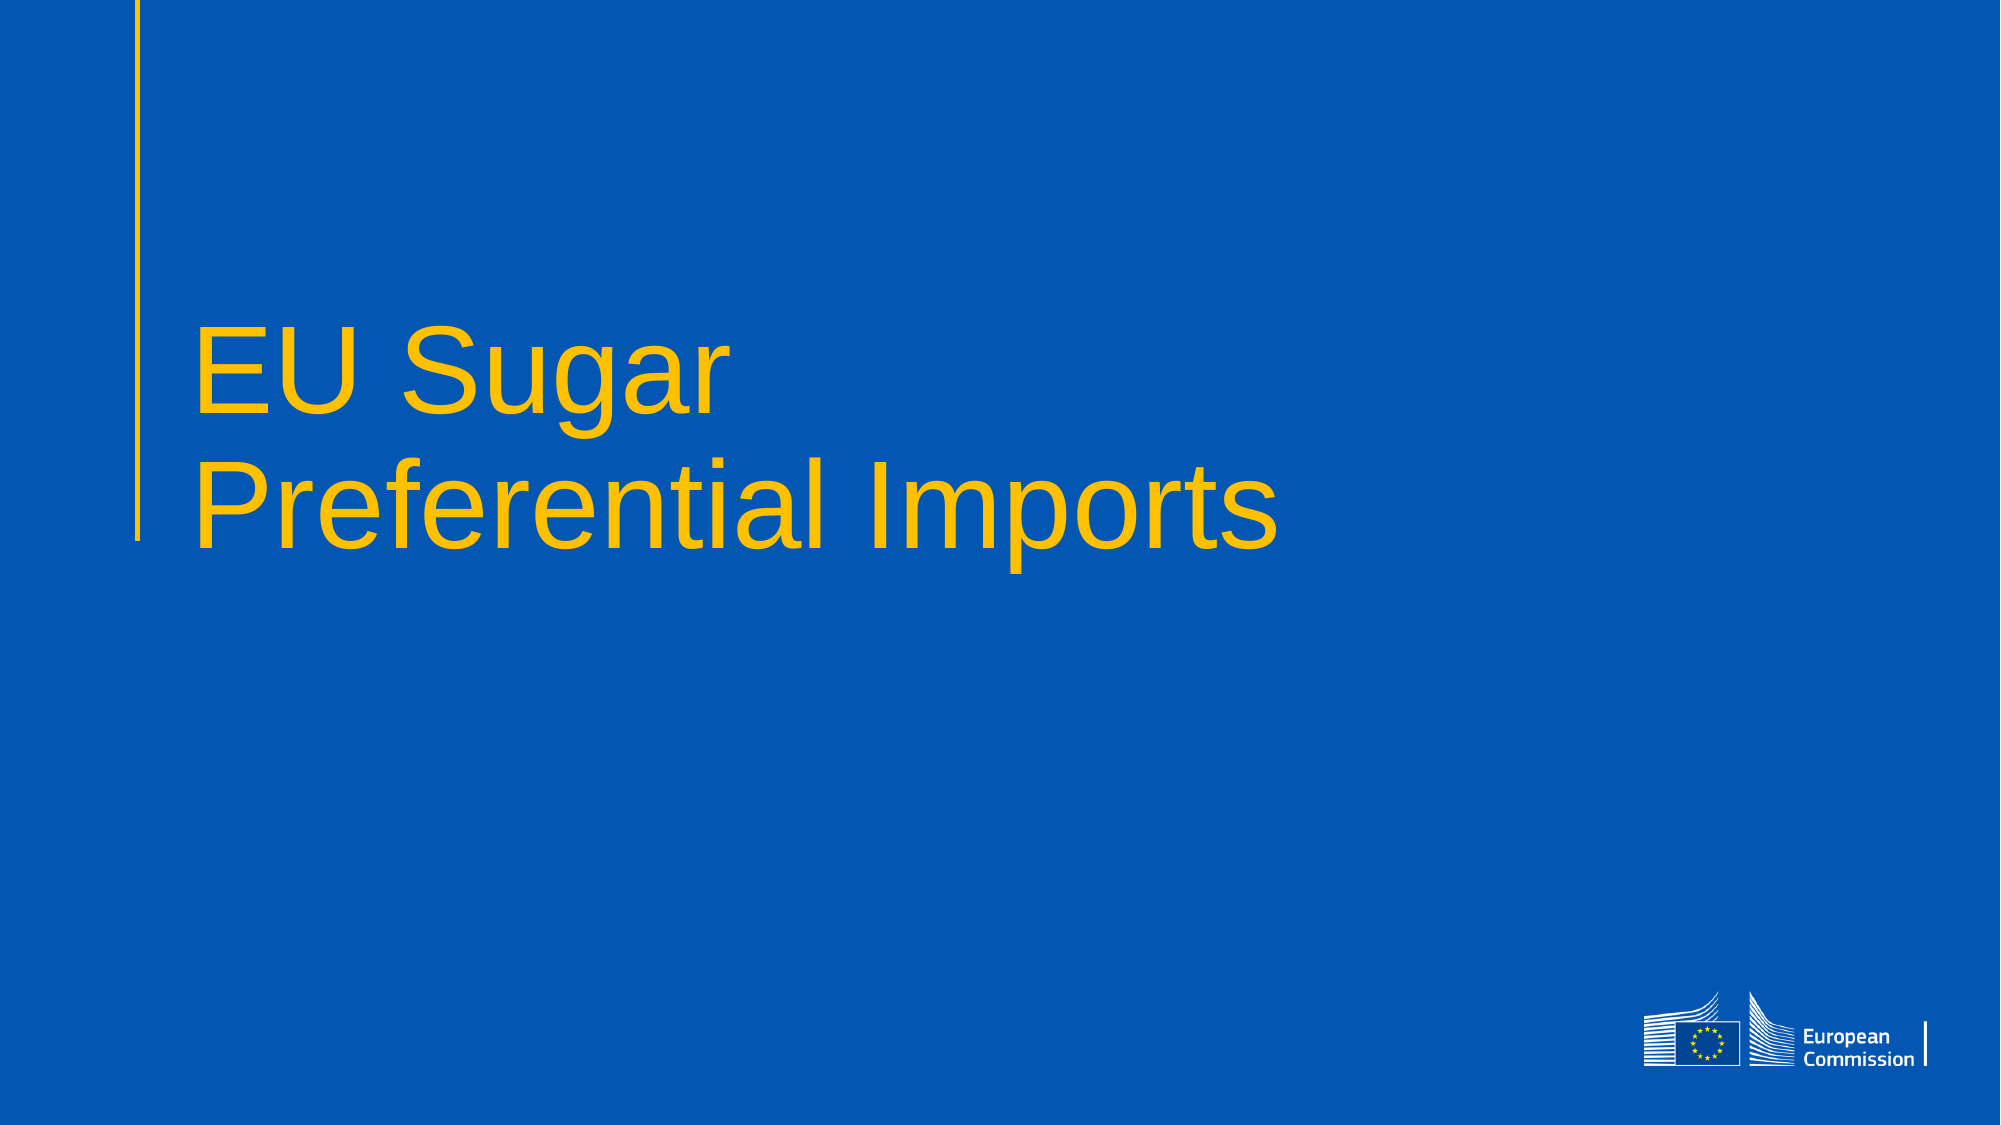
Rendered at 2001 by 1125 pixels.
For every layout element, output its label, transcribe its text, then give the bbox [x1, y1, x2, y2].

title EU Sugar Preferential Imports [175, 184, 1927, 576]
picture [1644, 991, 1927, 1066]
